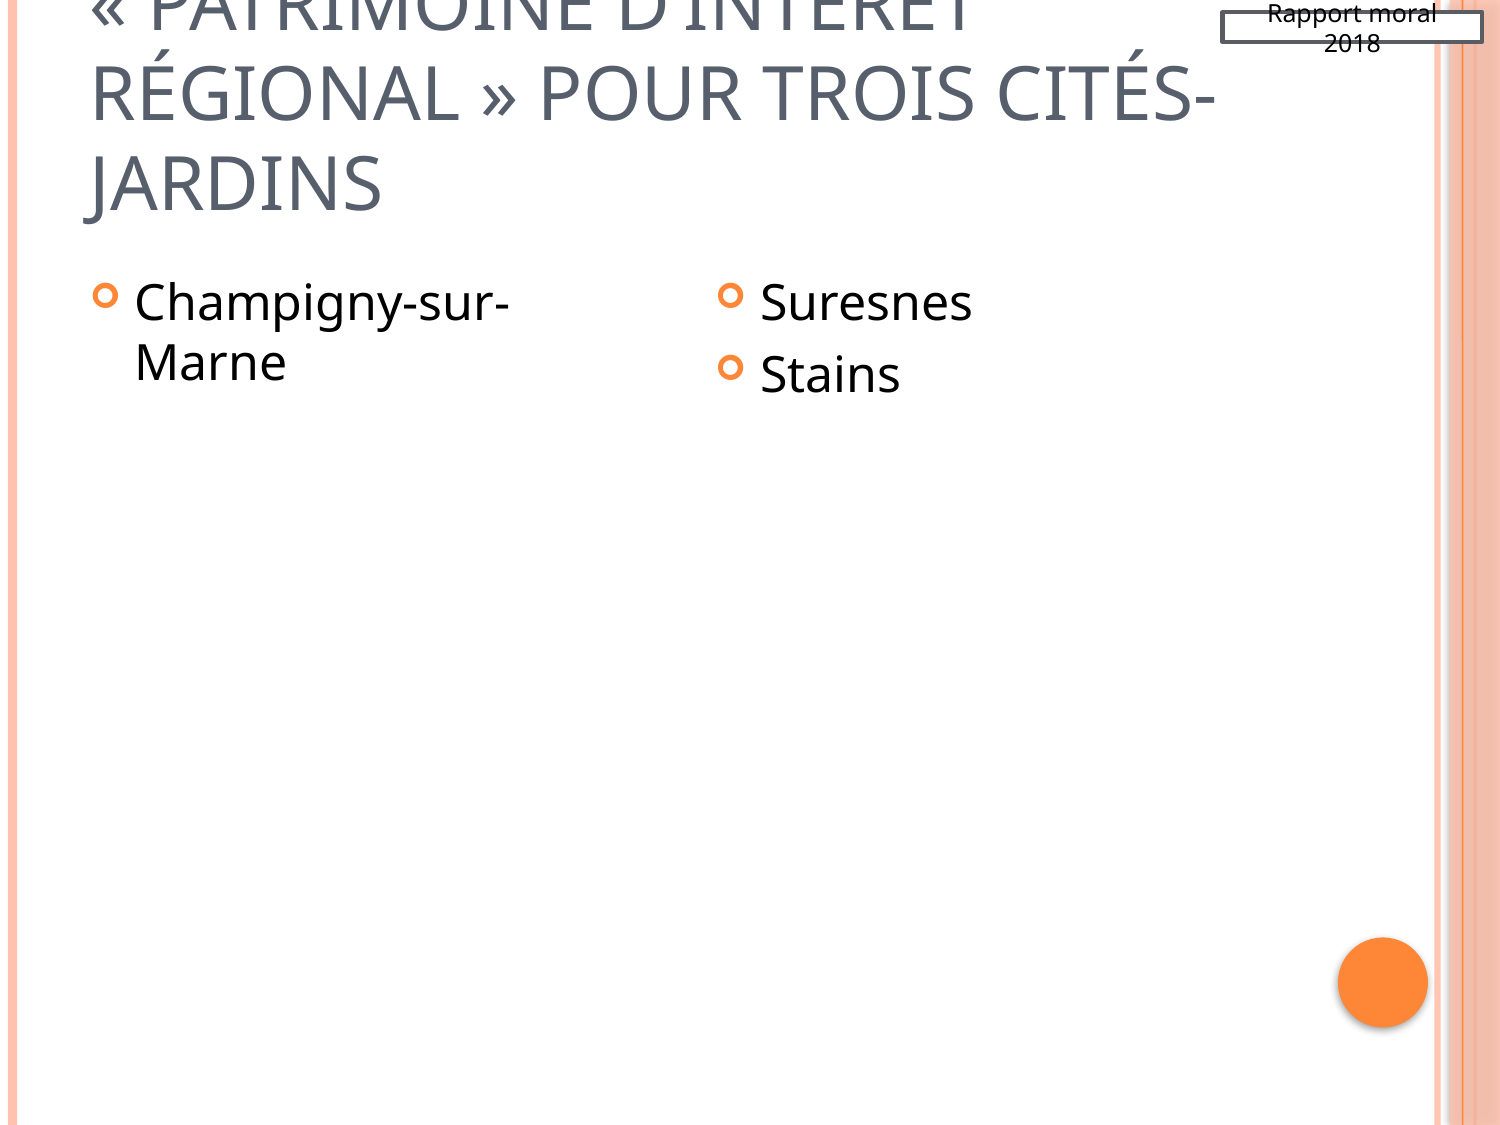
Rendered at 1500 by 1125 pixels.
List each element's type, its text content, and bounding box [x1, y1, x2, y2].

text_box Rapport moral 2018 [1220, 10, 1484, 44]
list Suresnes Stains [700, 262, 1301, 1013]
title Obtention du label « Patrimoine d’intérêt régional » pour trois cités-jardins [75, 45, 1424, 233]
list Champigny-sur-Marne [75, 262, 675, 1013]
